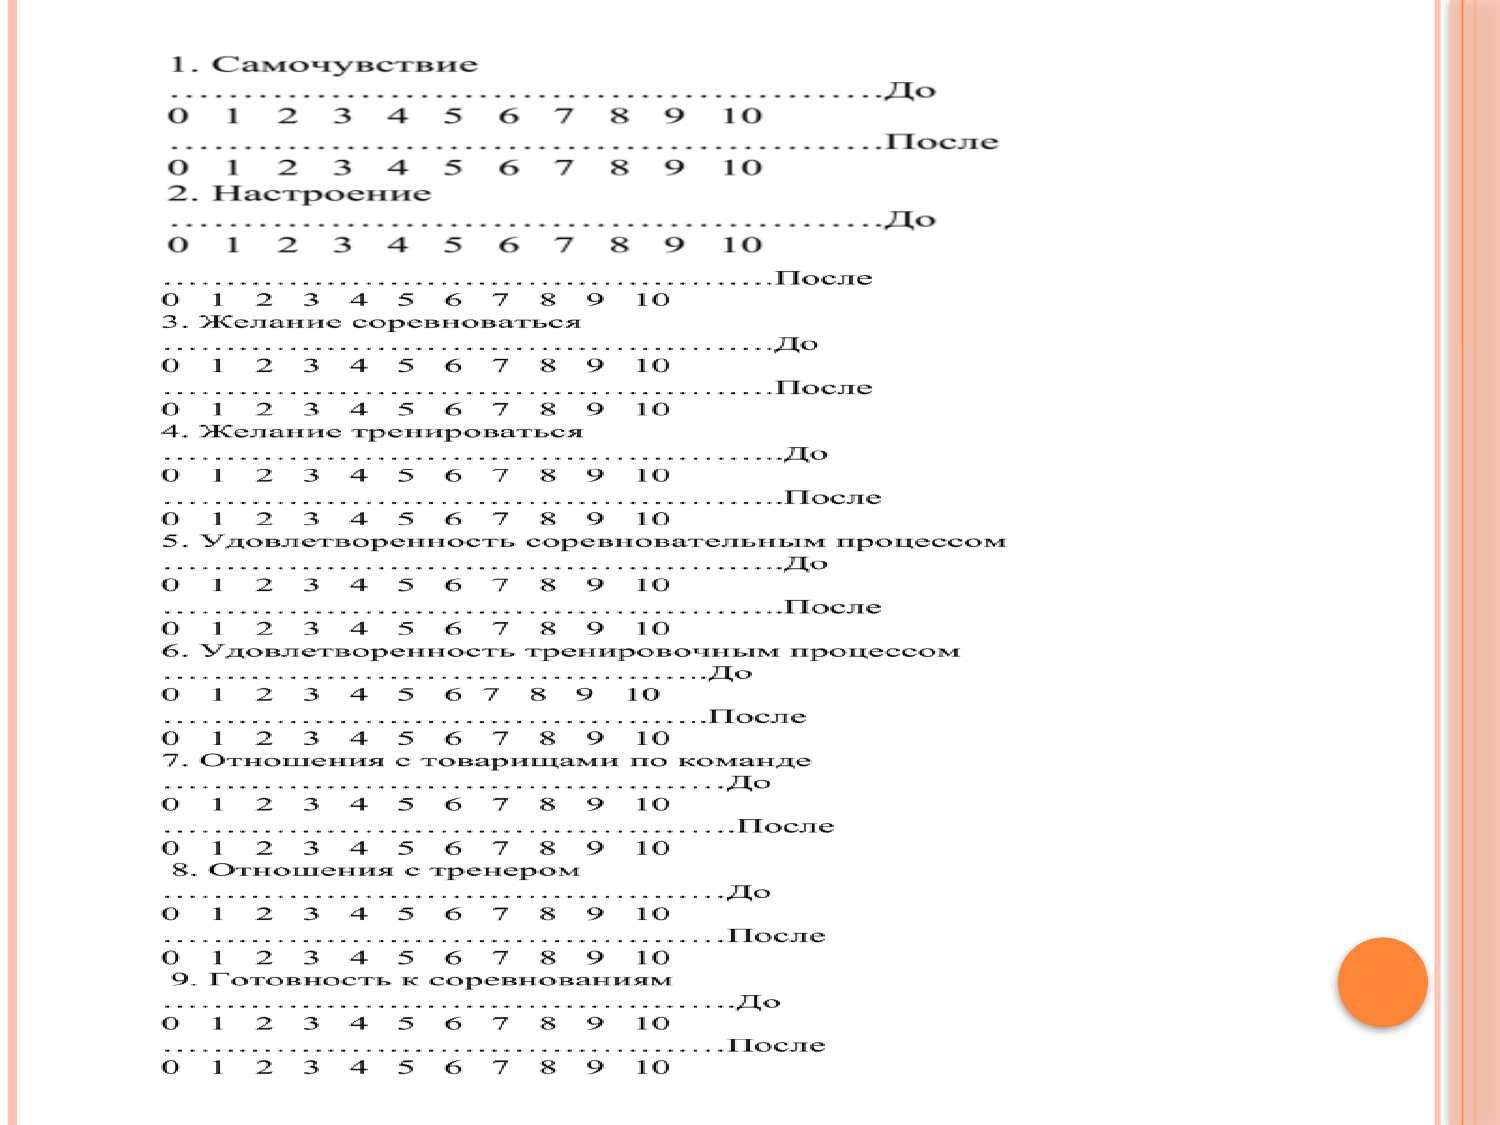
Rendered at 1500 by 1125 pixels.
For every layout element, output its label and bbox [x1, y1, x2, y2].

picture [146, 42, 1023, 1076]
